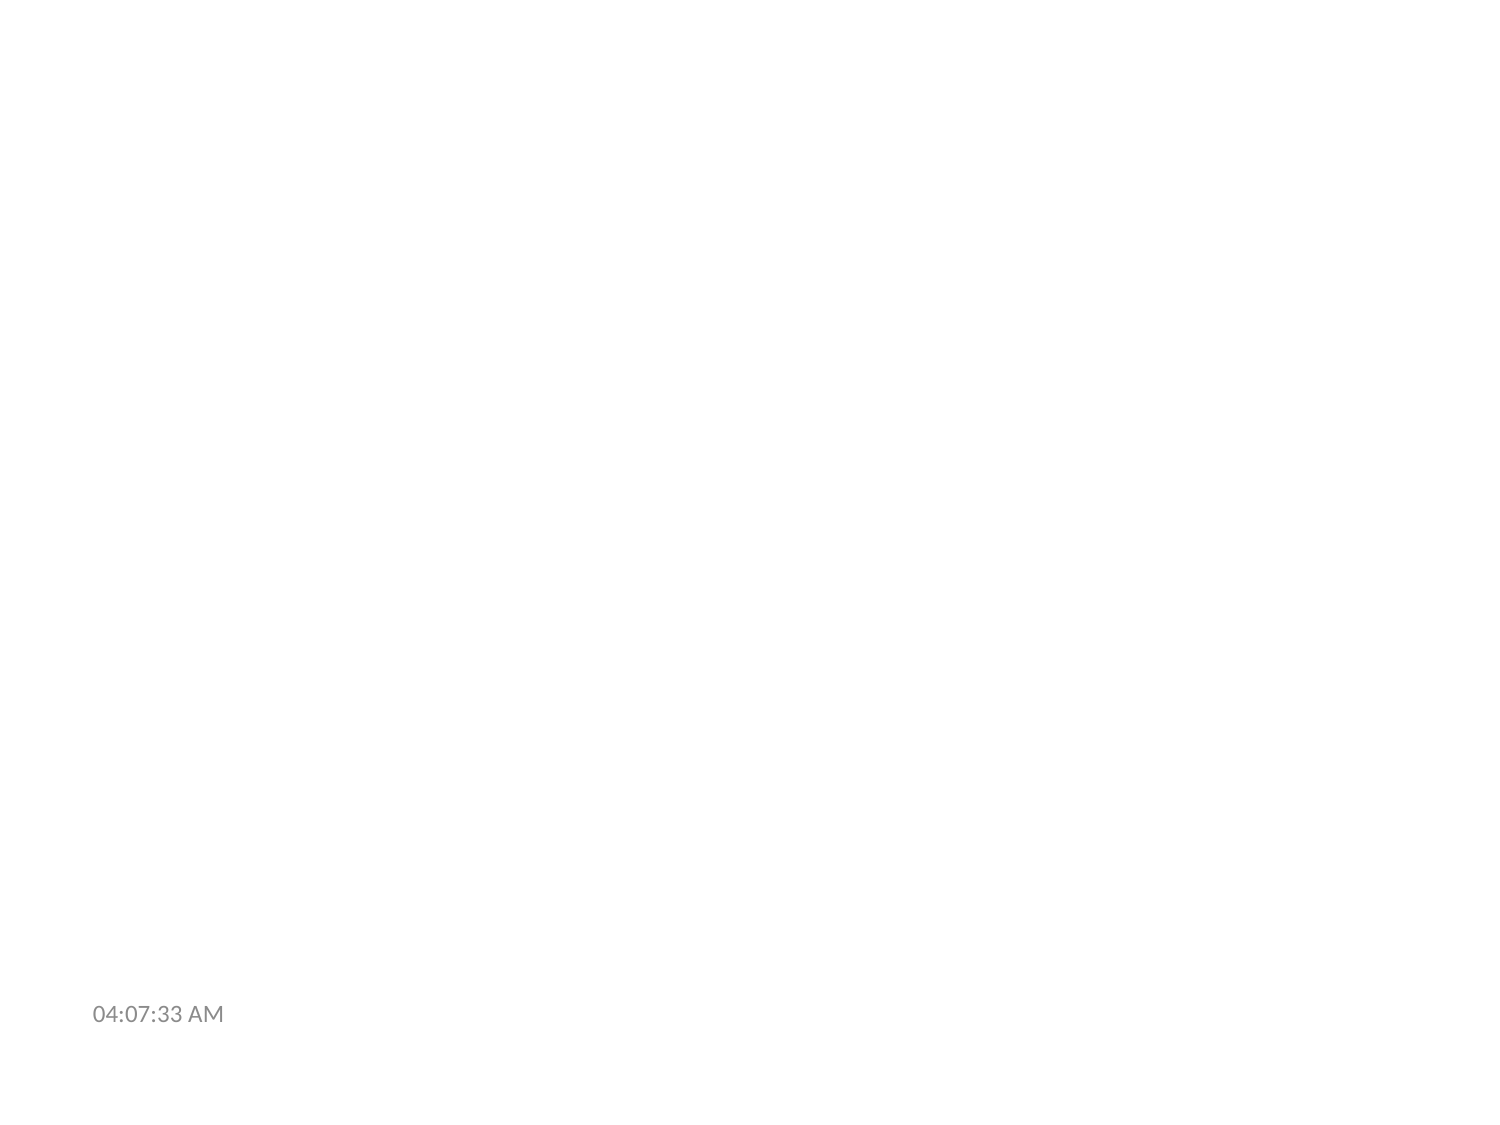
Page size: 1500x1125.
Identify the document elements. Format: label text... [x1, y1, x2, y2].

text_box 3:35:09 PM [77, 982, 428, 1043]
